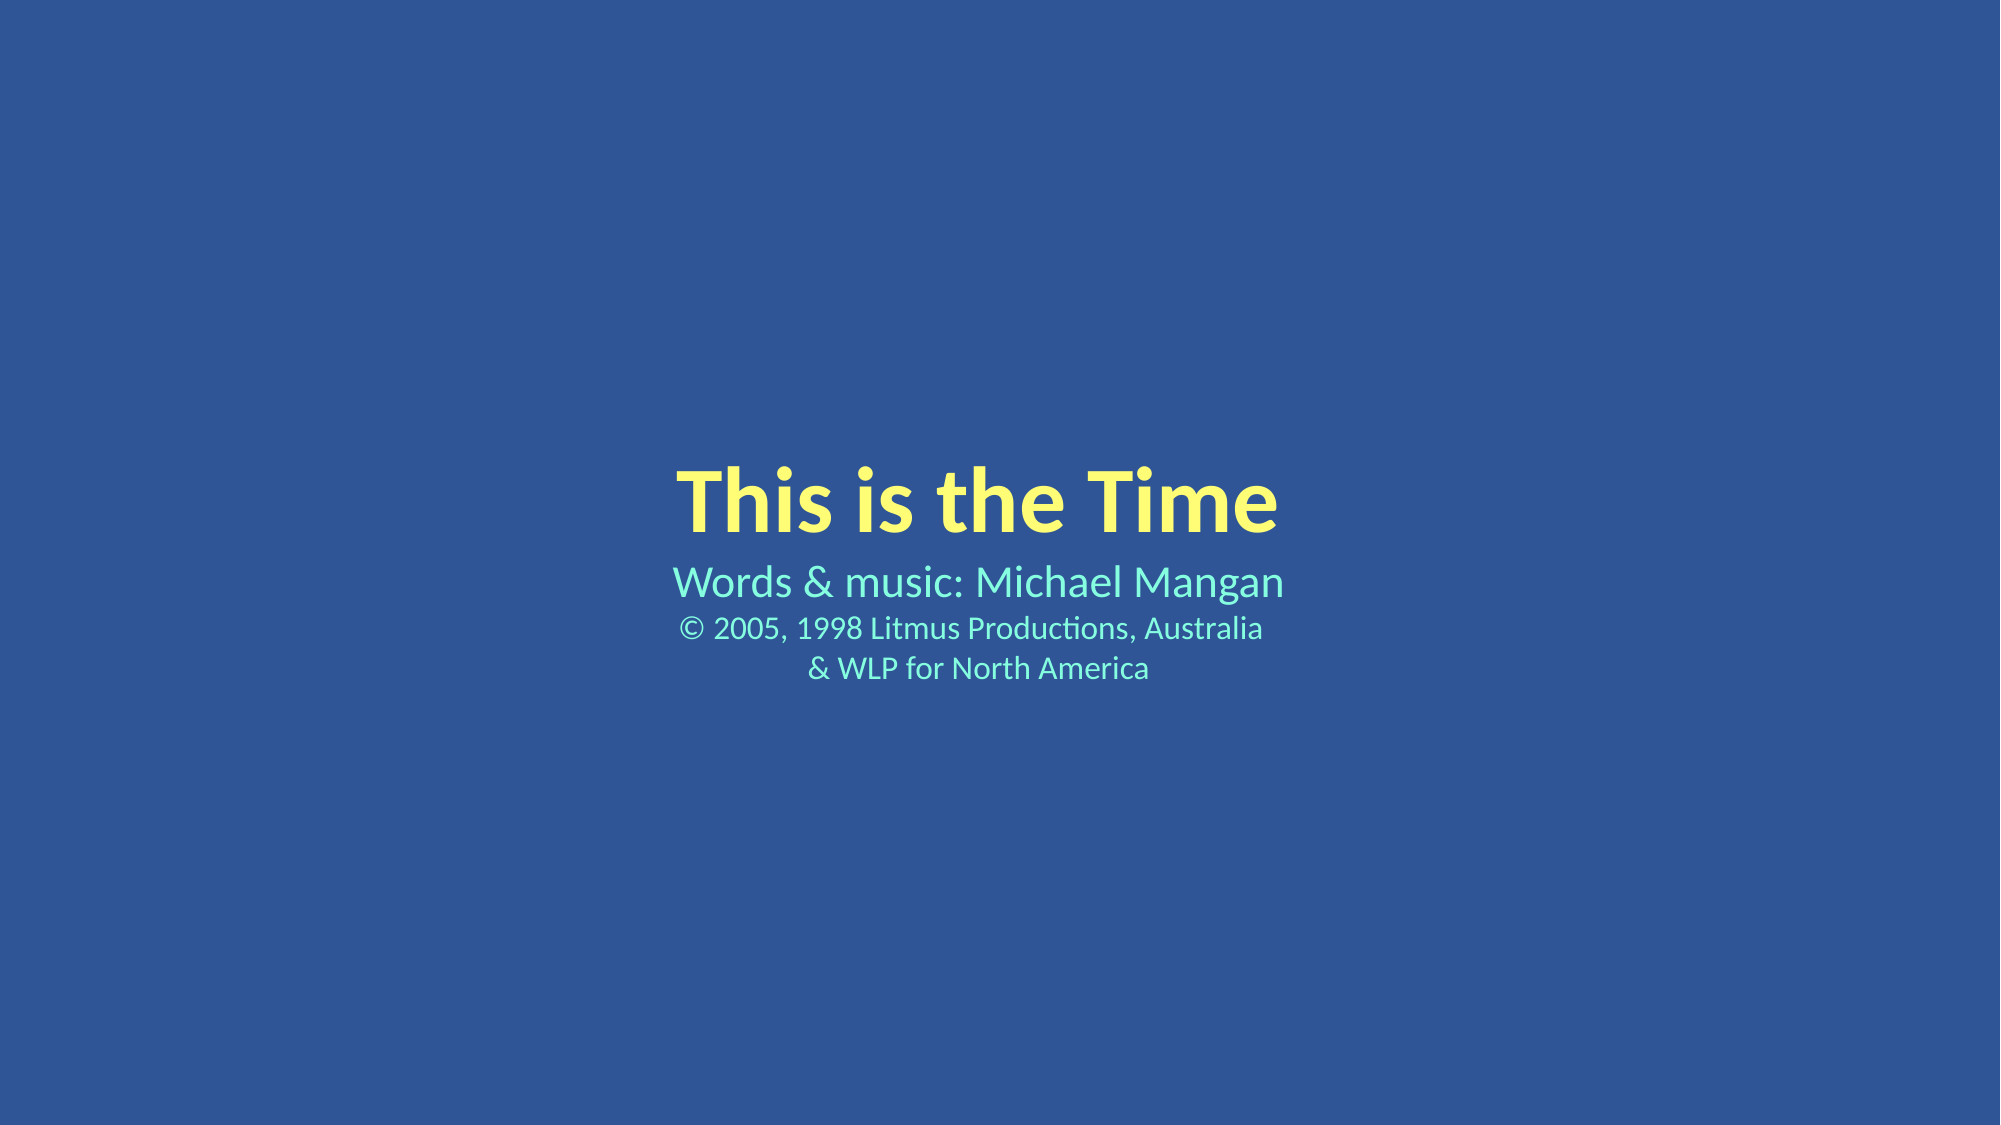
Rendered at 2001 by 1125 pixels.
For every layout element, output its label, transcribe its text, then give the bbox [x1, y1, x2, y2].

text_box This is the Time Words & music: Michael Mangan © 2005, 1998 Litmus Productions, Australia & WLP for North America [291, 403, 1667, 722]
